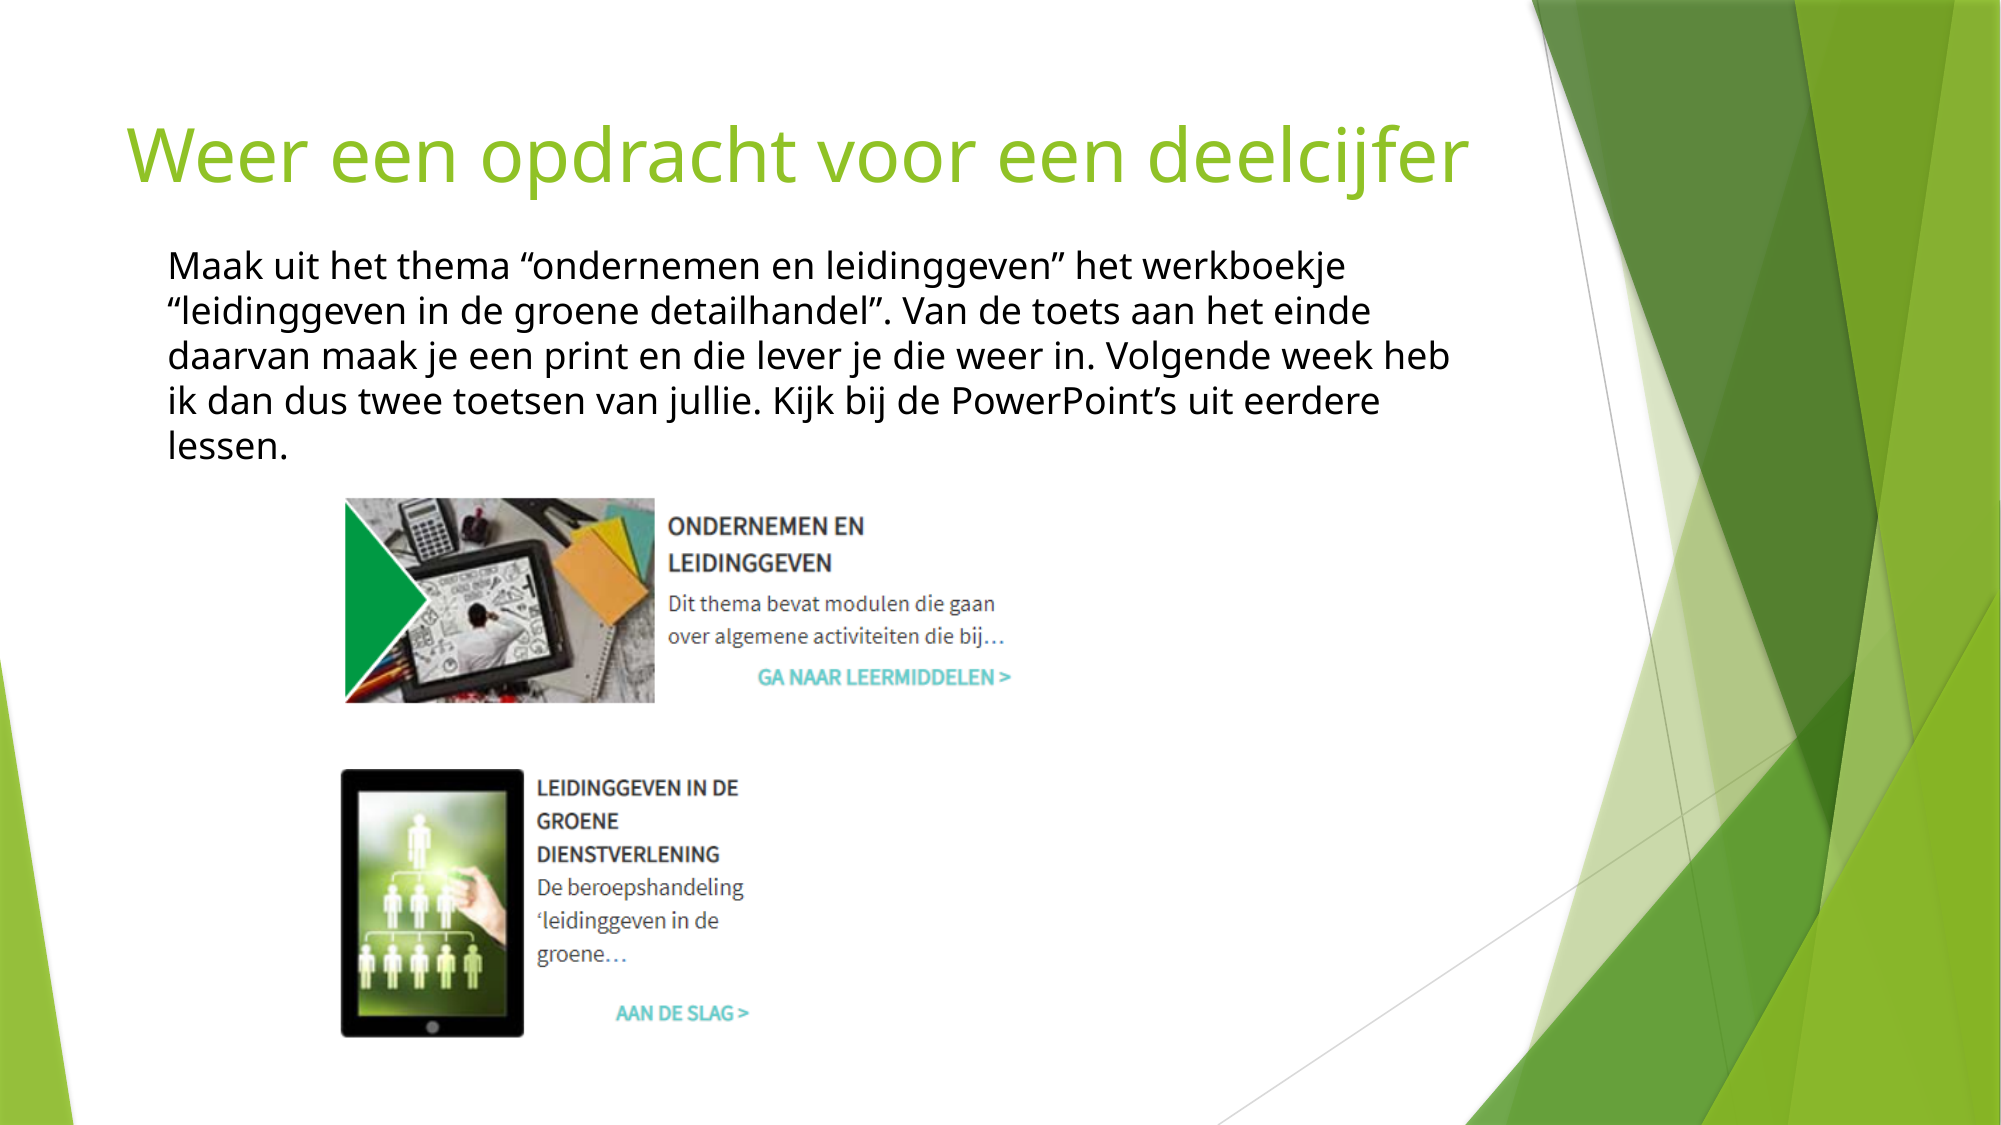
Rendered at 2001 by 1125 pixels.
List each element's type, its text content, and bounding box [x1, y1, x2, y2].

title Weer een opdracht voor een deelcijfer [111, 99, 1522, 219]
picture [336, 487, 1022, 723]
text_box Maak uit het thema “ondernemen en leidinggeven” het werkboekje “leidinggeven in de groene detailhandel”. Van de toets aan het einde daarvan maak je een print en die lever je die weer in. Volgende week heb ik dan dus twee toetsen van jullie. Kijk bij de PowerPoint’s uit eerdere lessen. [152, 234, 1468, 474]
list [336, 768, 764, 1039]
